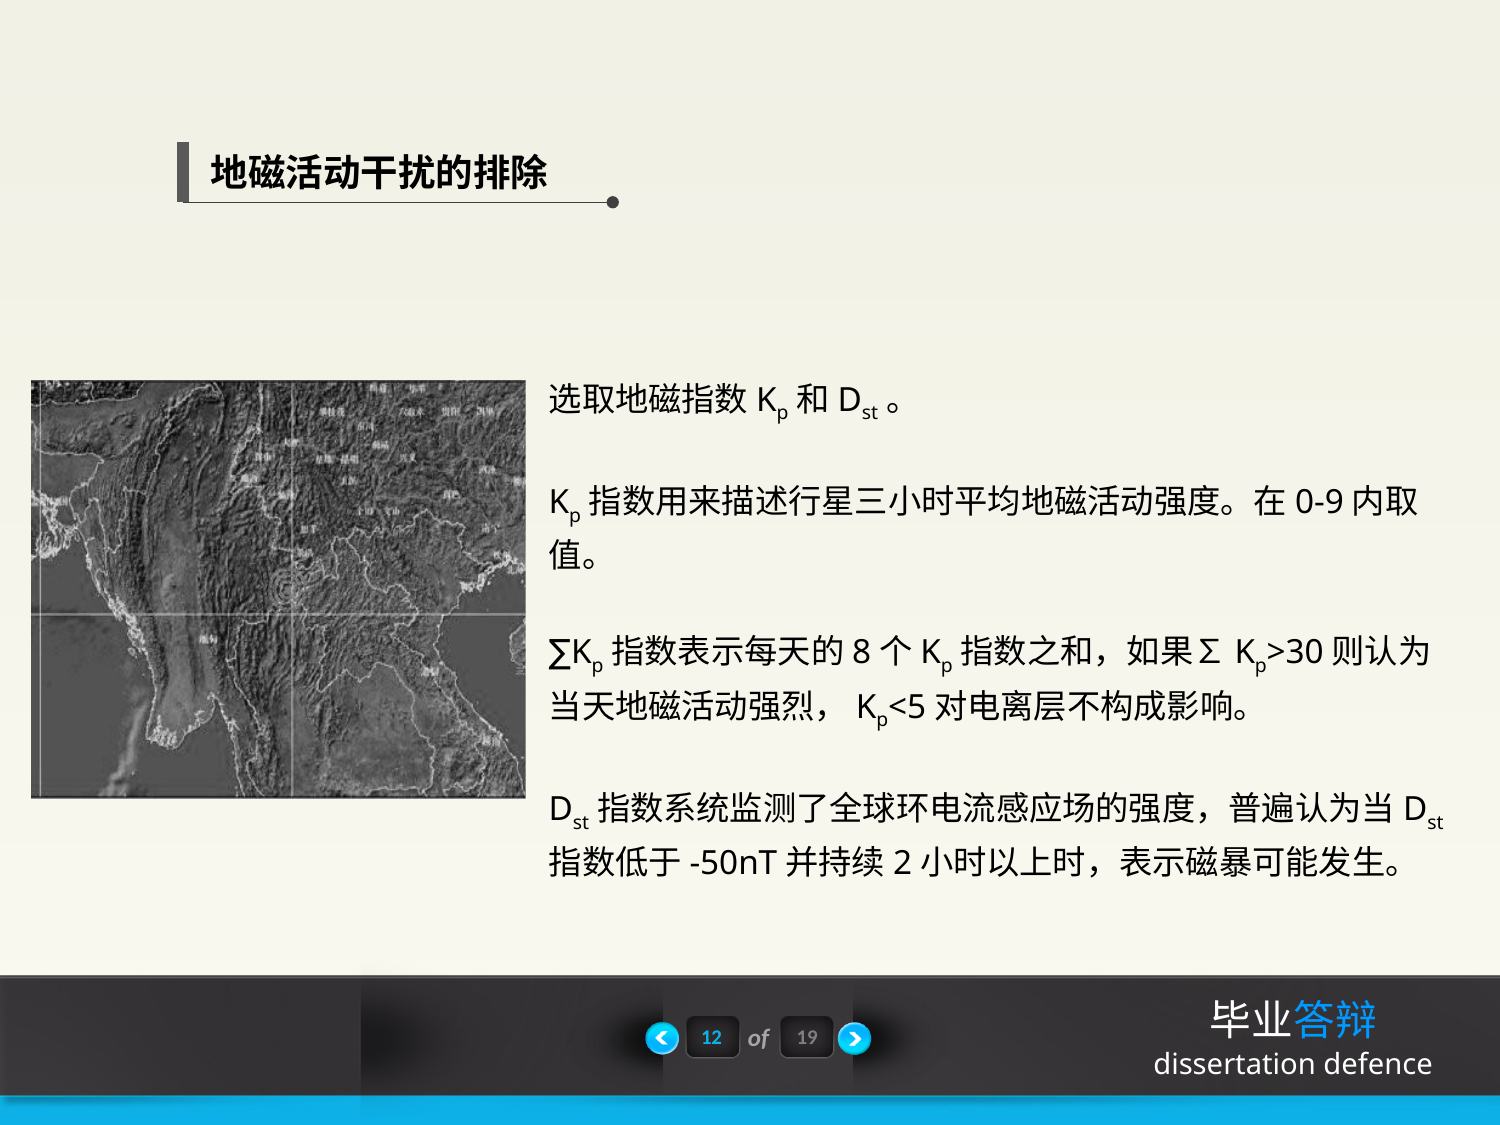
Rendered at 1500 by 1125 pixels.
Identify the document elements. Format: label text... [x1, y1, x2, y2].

text_box 毕业答辩 dissertation defence [1080, 998, 1500, 1088]
text_box of [747, 1014, 773, 1059]
picture [0, 0, 1500, 1096]
text_box 地磁活动干扰的排除 [196, 141, 564, 201]
text_box 选取地磁指数Kp和Dst。 Kp指数用来描述行星三小时平均地磁活动强度。在0-9内取值。 ∑Kp指数表示每天的8个Kp指数之和，如果∑Kp>30则认为当天地磁活动强烈，Kp<5对电离层不构成影响。 Dst指数系统监测了全球环电流感应场的强度，普遍认为当Dst指数低于-50nT并持续2小时以上时，表示磁暴可能发生。 [533, 361, 1459, 889]
